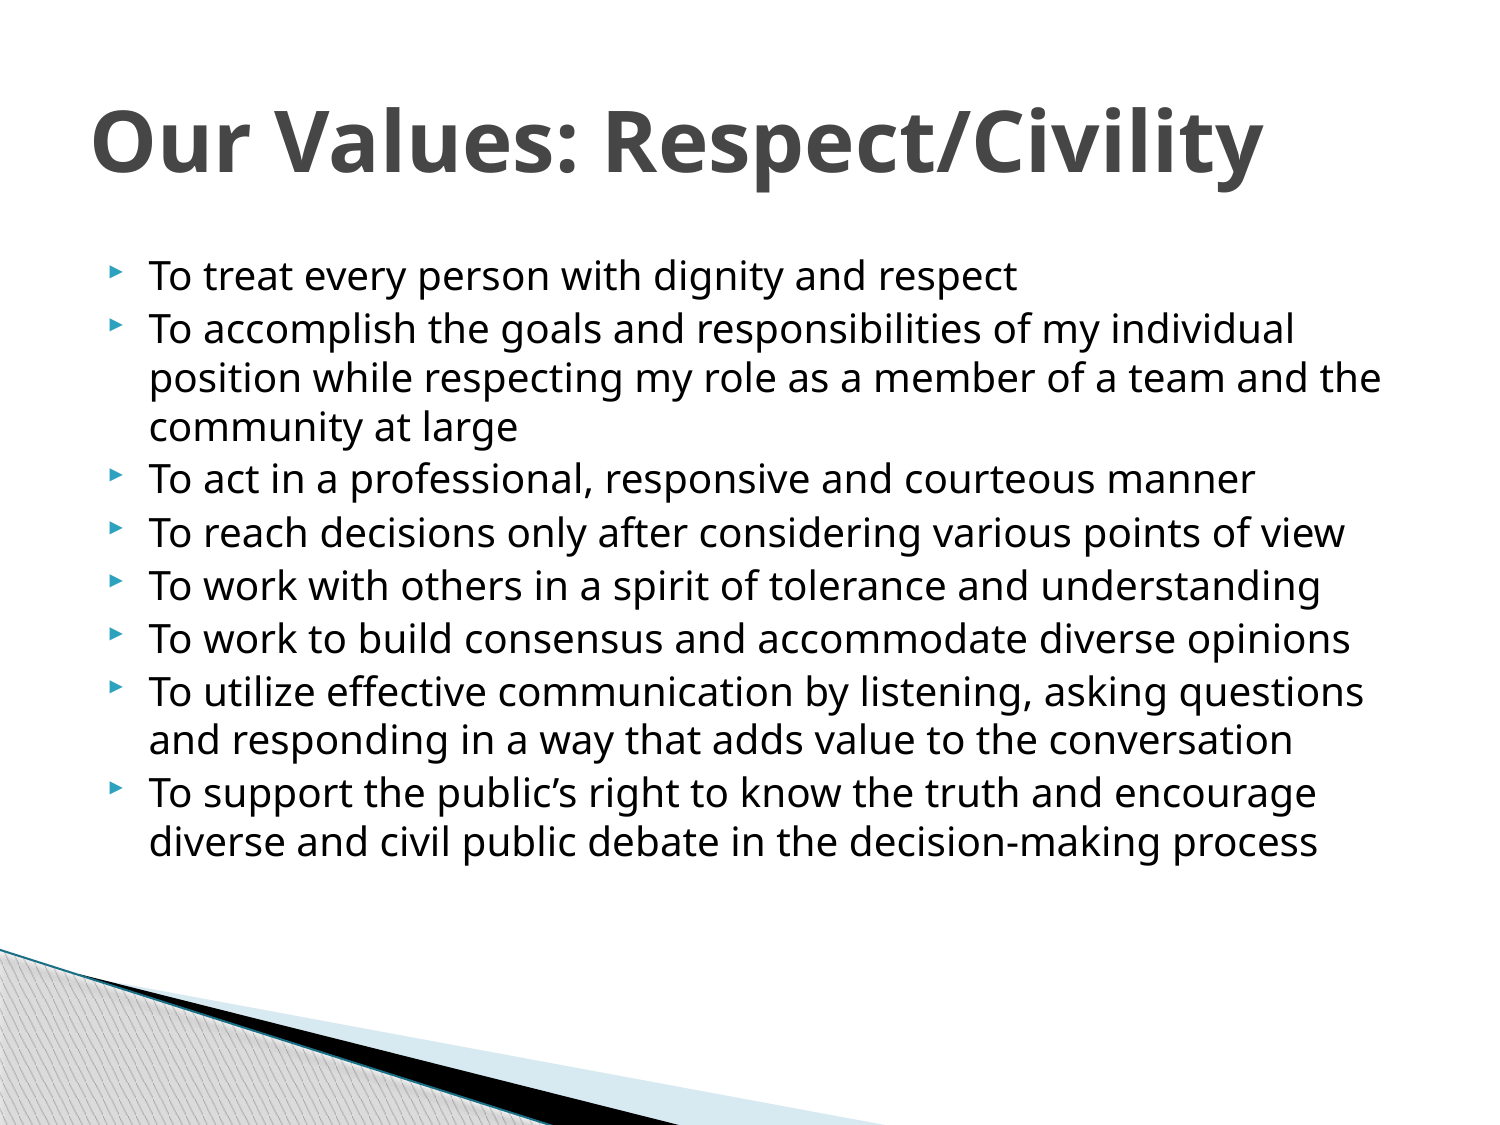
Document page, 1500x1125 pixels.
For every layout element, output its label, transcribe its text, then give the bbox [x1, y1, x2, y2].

list To treat every person with dignity and respect To accomplish the goals and responsibilities of my individual position while respecting my role as a member of a team and the community at large To act in a professional, responsive and courteous manner To reach decisions only after considering various points of view To work with others in a spirit of tolerance and understanding To work to build consensus and accommodate diverse opinions To utilize effective communication by listening, asking questions and responding in a way that adds value to the conversation To support the public’s right to know the truth and encourage diverse and civil public debate in the decision-making process [75, 243, 1425, 986]
title Our Values: Respect/Civility [75, 45, 1425, 233]
